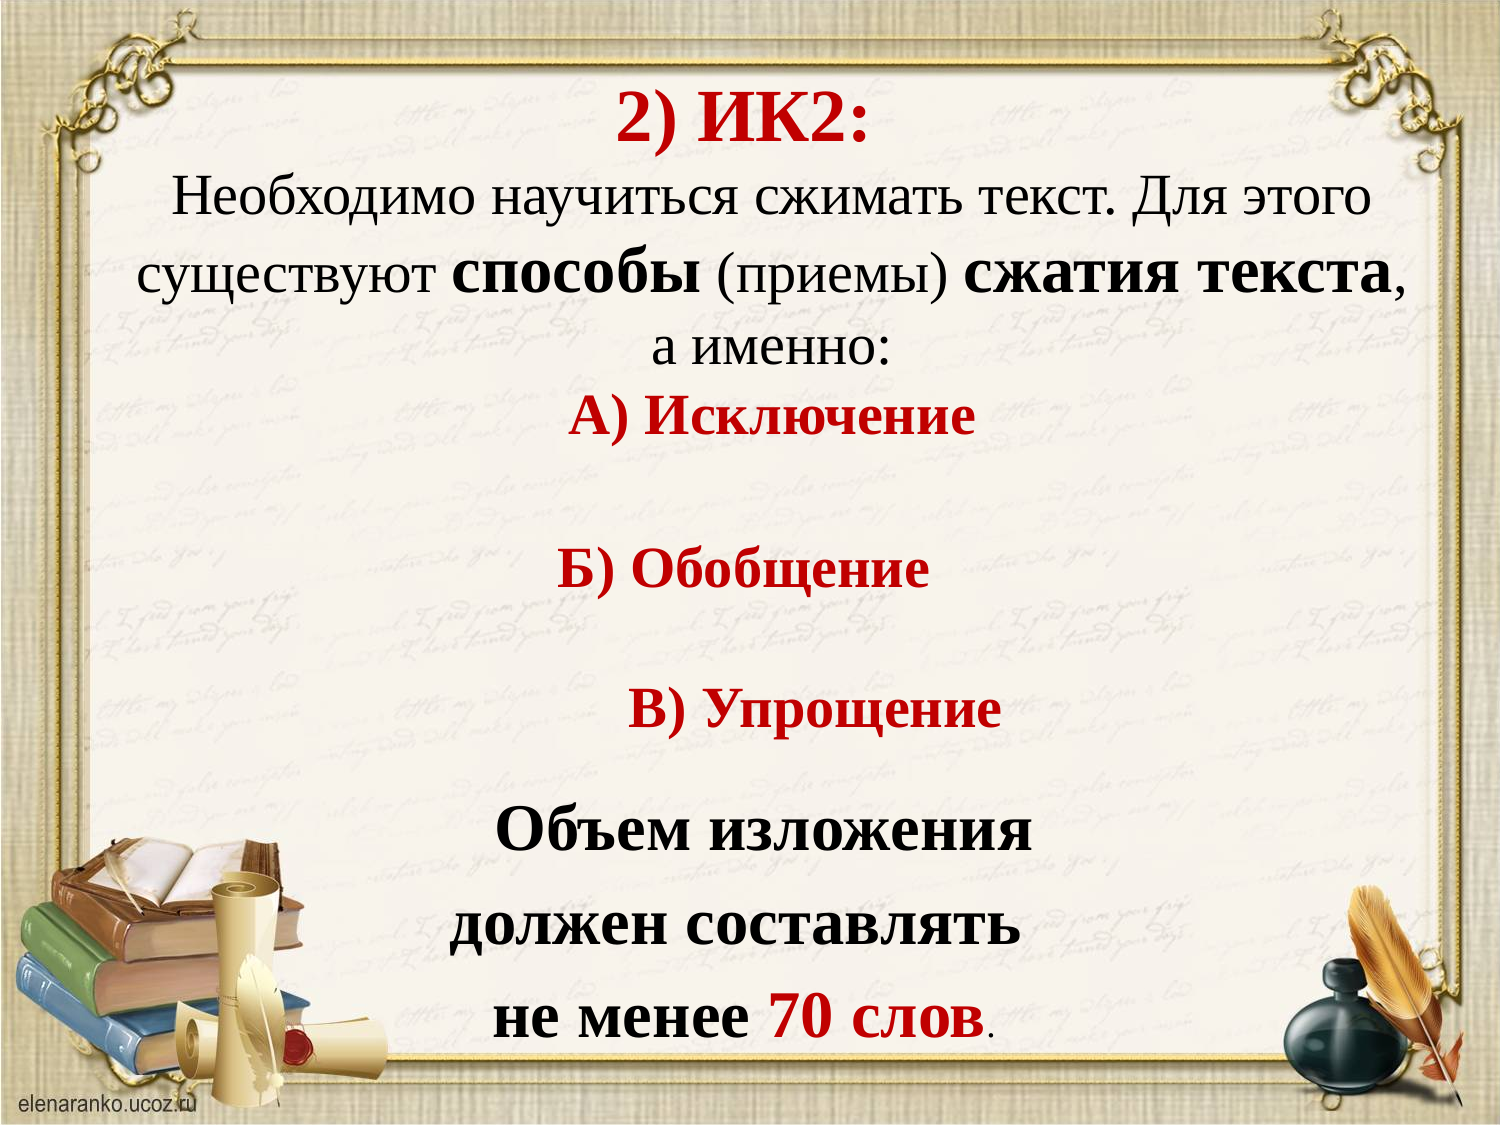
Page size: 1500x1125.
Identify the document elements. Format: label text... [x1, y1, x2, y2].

list 2) ИК2: Необходимо научиться сжимать текст. Для этого существуют способы (приемы) сжатия текста, а именно: А) Исключение Б) Обобщение В) Упрощение Объем изложения должен составлять не менее 70 слов. [46, 58, 1442, 1055]
picture [0, 0, 1500, 1125]
